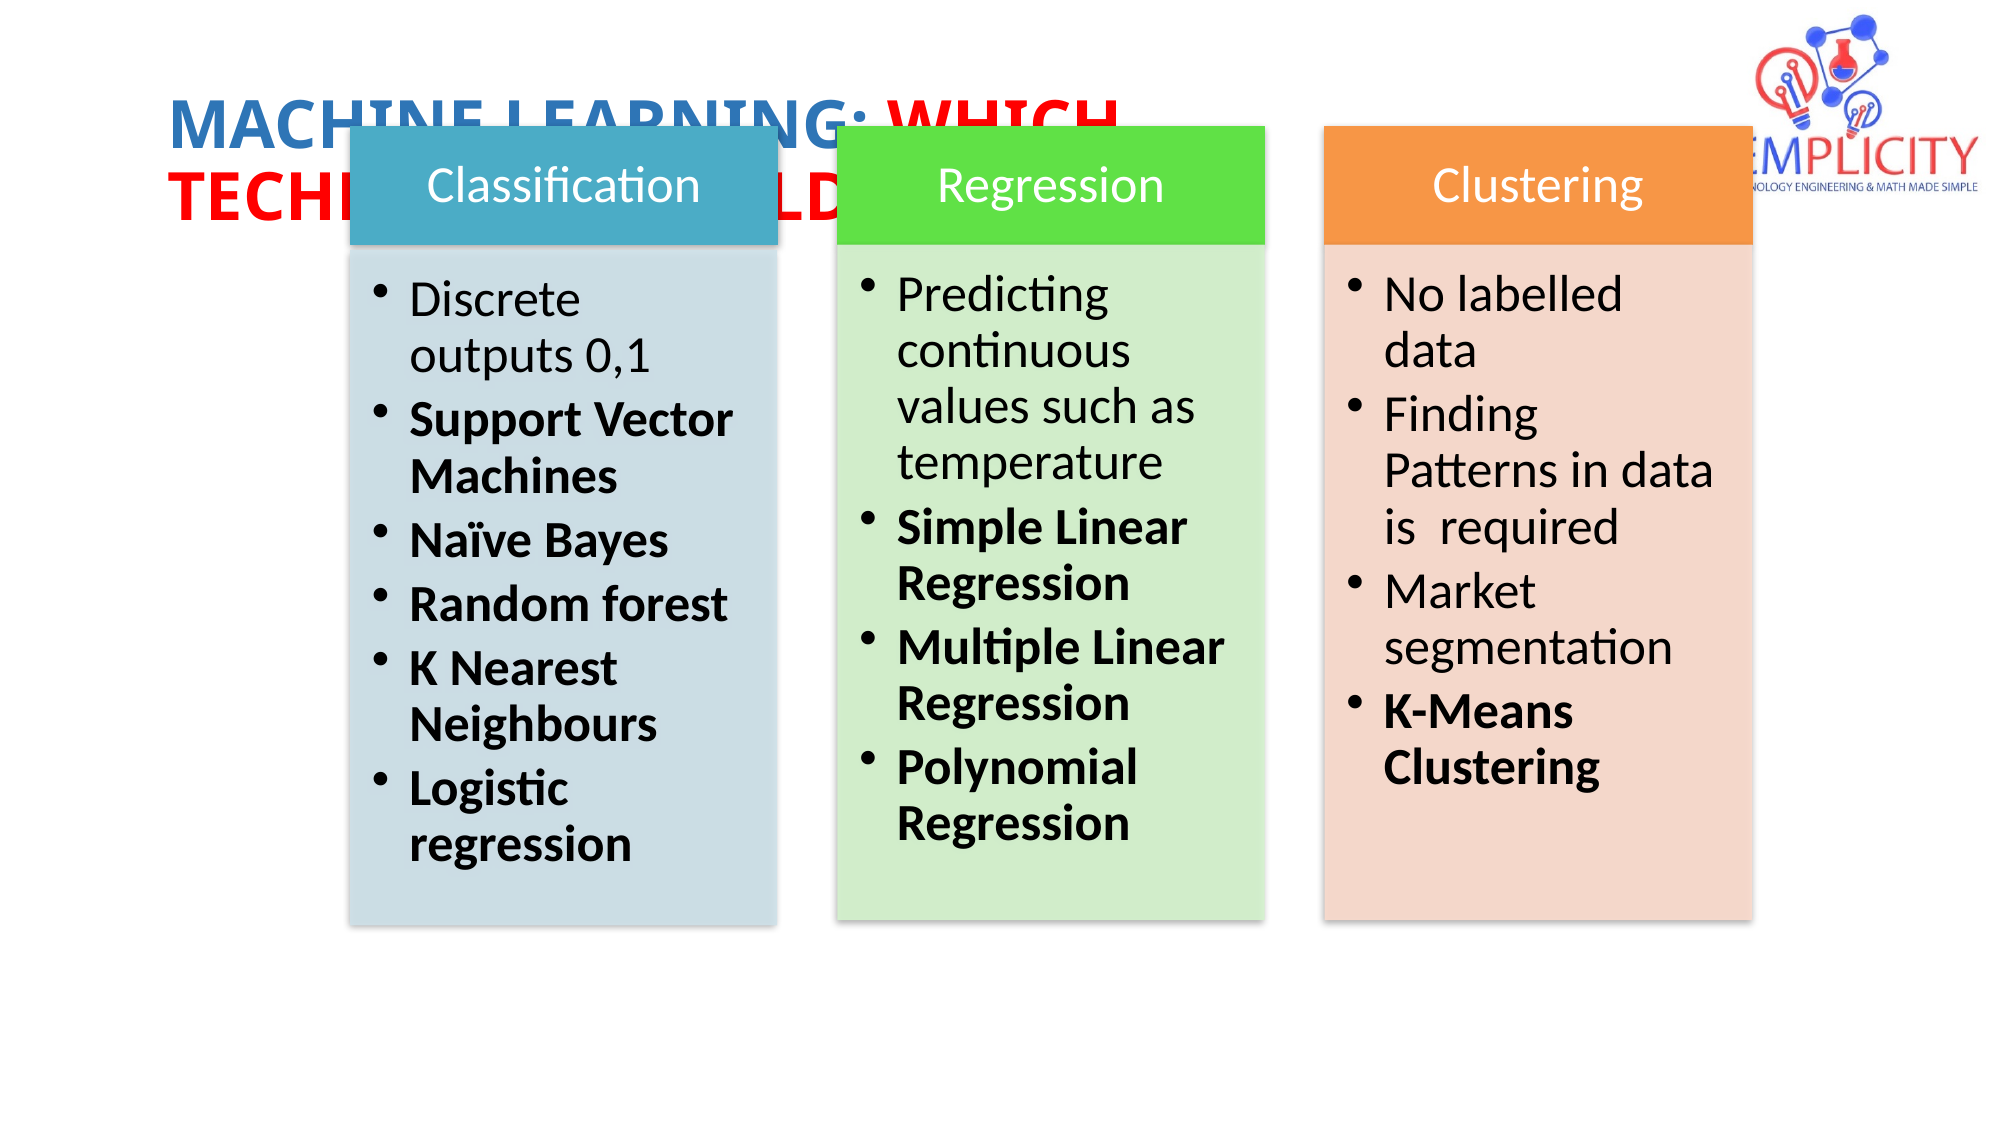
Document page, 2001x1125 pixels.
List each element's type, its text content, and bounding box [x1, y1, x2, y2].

picture [1670, 7, 1986, 201]
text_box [349, 107, 1753, 939]
text_box MACHINE LEARNING: WHICH TECHNIQUE SHOULD BE USED? [152, 53, 1350, 272]
